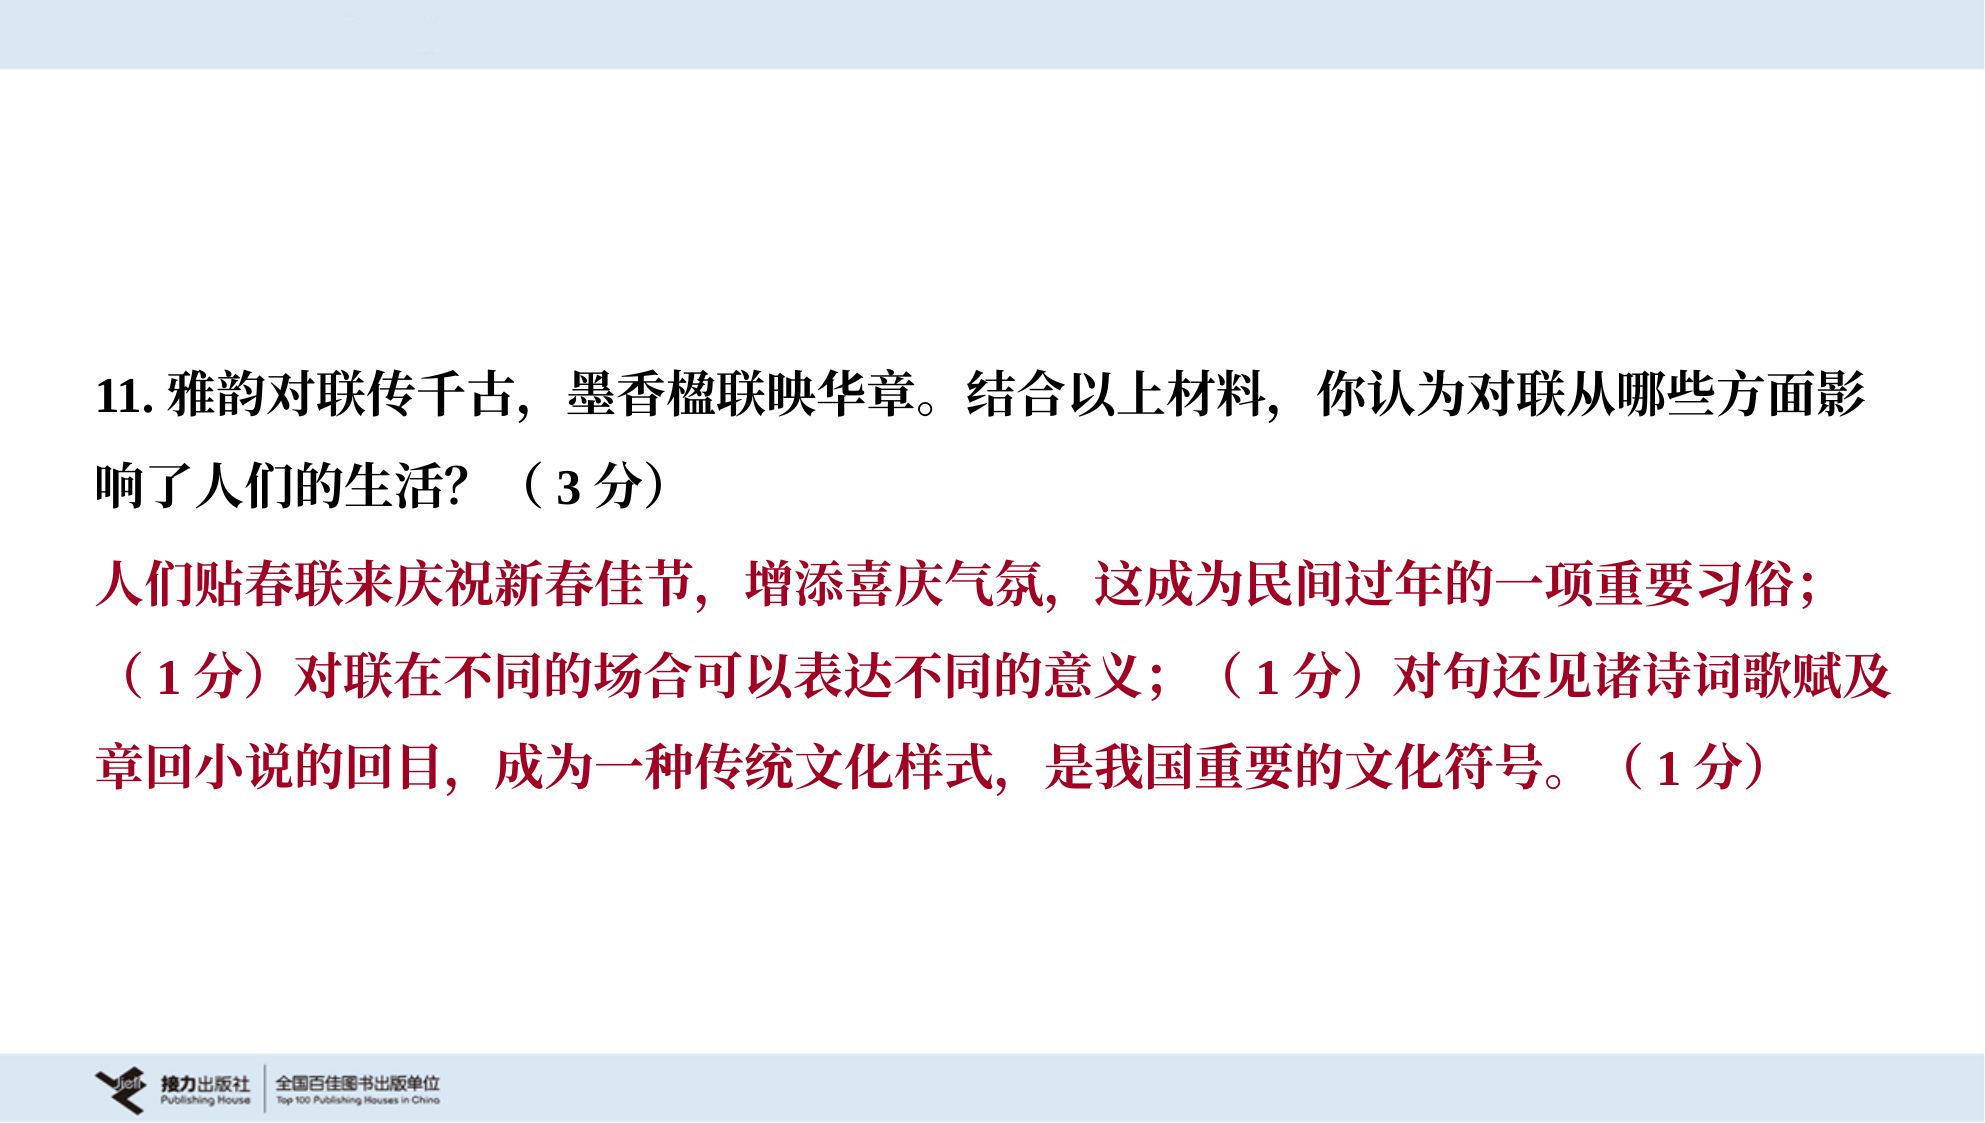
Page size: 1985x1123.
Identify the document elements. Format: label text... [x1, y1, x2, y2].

picture [0, 0, 1985, 1122]
text_box 人们贴春联来庆祝新春佳节，增添喜庆气氛，这成为民间过年的一项重要习俗； （1分）对联在不同的场合可以表达不同的意义；（1分）对句还见诸诗词歌赋及 章回小说的回目，成为一种传统文化样式，是我国重要的文化符号。（1分） [94, 520, 1892, 796]
text_box 11.雅韵对联传千古，墨香楹联映华章。结合以上材料，你认为对联从哪些方面影 响了人们的生活？（3分） [94, 331, 1892, 515]
